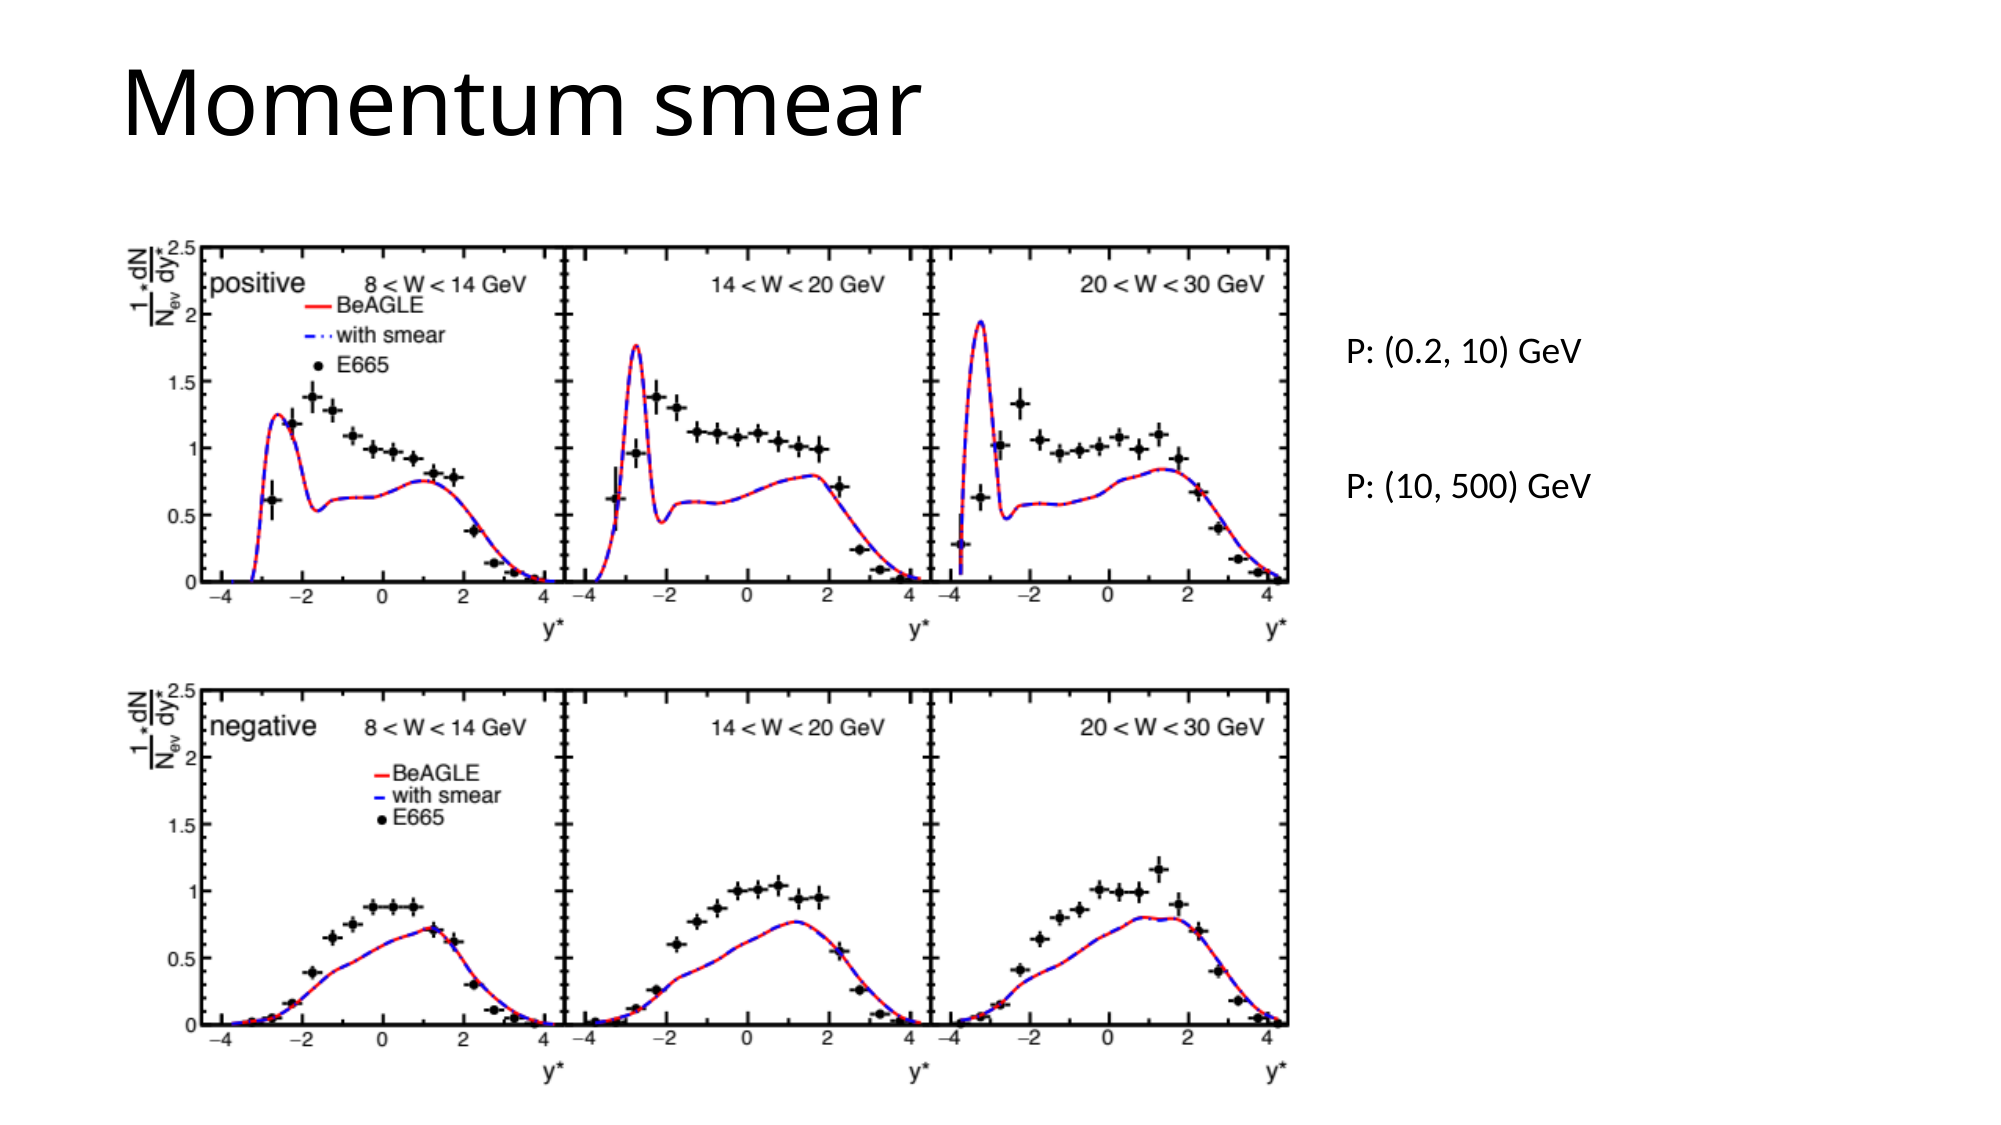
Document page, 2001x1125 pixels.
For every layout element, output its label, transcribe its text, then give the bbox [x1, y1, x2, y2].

picture [122, 203, 1304, 1091]
title Momentum smear [105, 42, 1831, 169]
